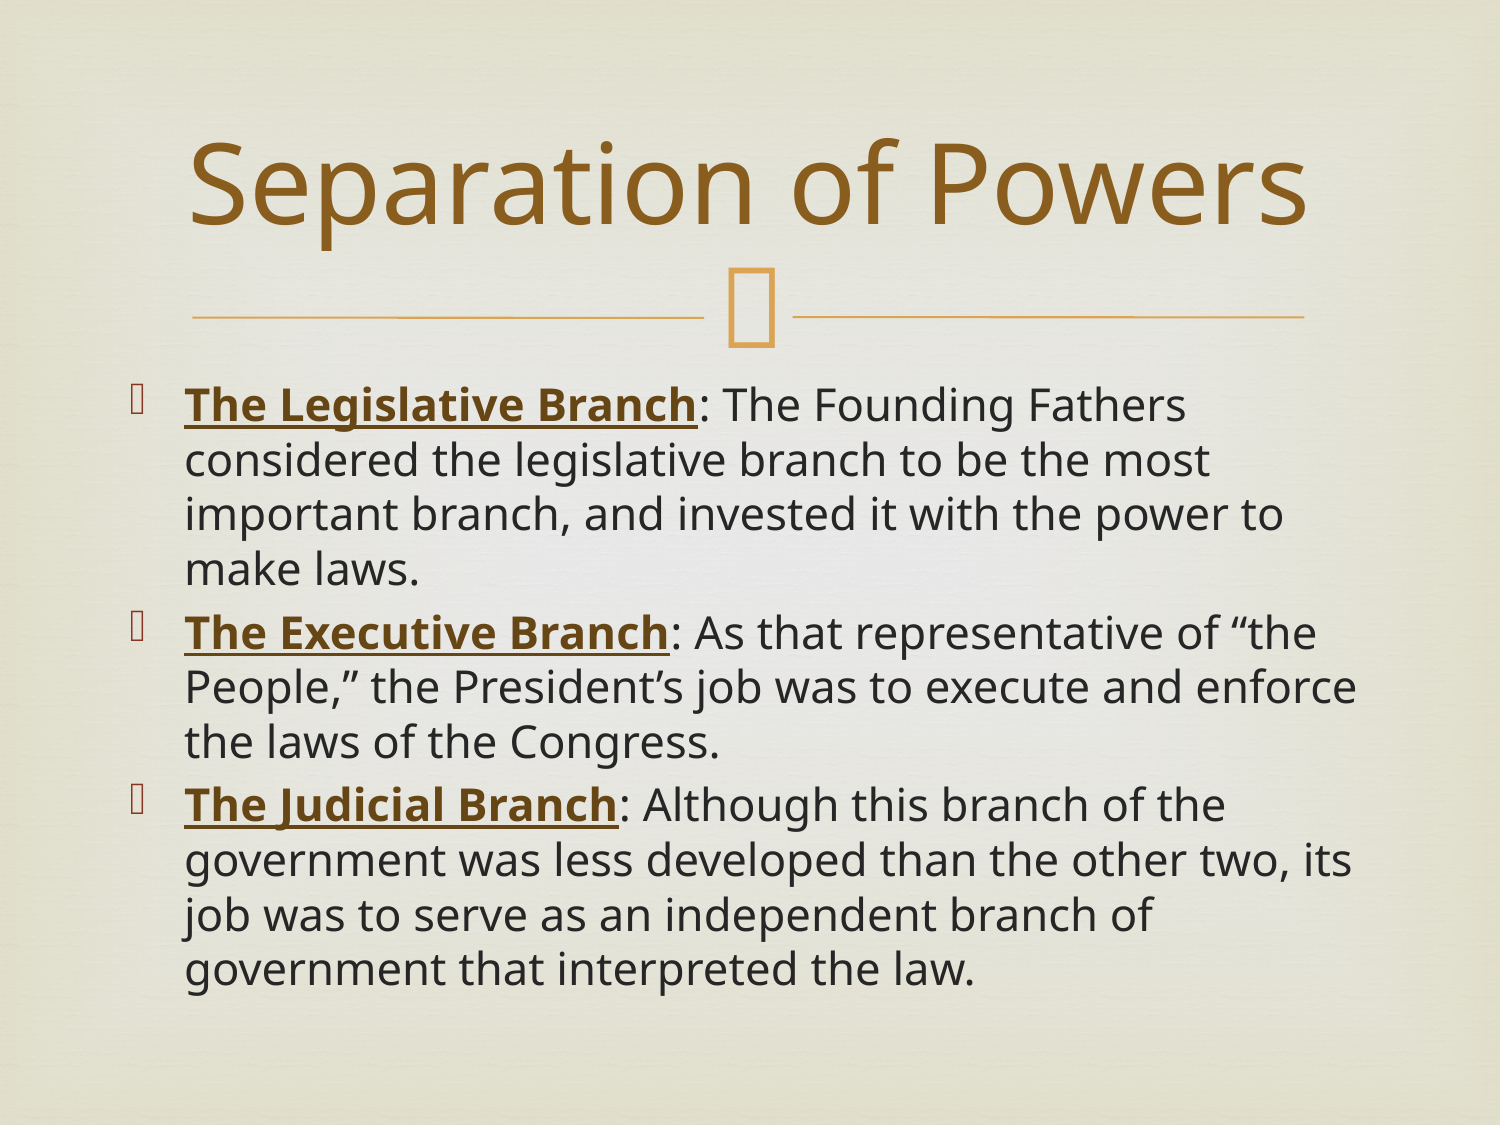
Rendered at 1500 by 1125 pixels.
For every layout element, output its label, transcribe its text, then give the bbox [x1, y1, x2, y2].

list The Legislative Branch: The Founding Fathers considered the legislative branch to be the most important branch, and invested it with the power to make laws. The Executive Branch: As that representative of “the People,” the President’s job was to execute and enforce the laws of the Congress. The Judicial Branch: Although this branch of the government was less developed than the other two, its job was to serve as an independent branch of government that interpreted the law. [114, 368, 1386, 1005]
title Separation of Powers [112, 93, 1386, 267]
